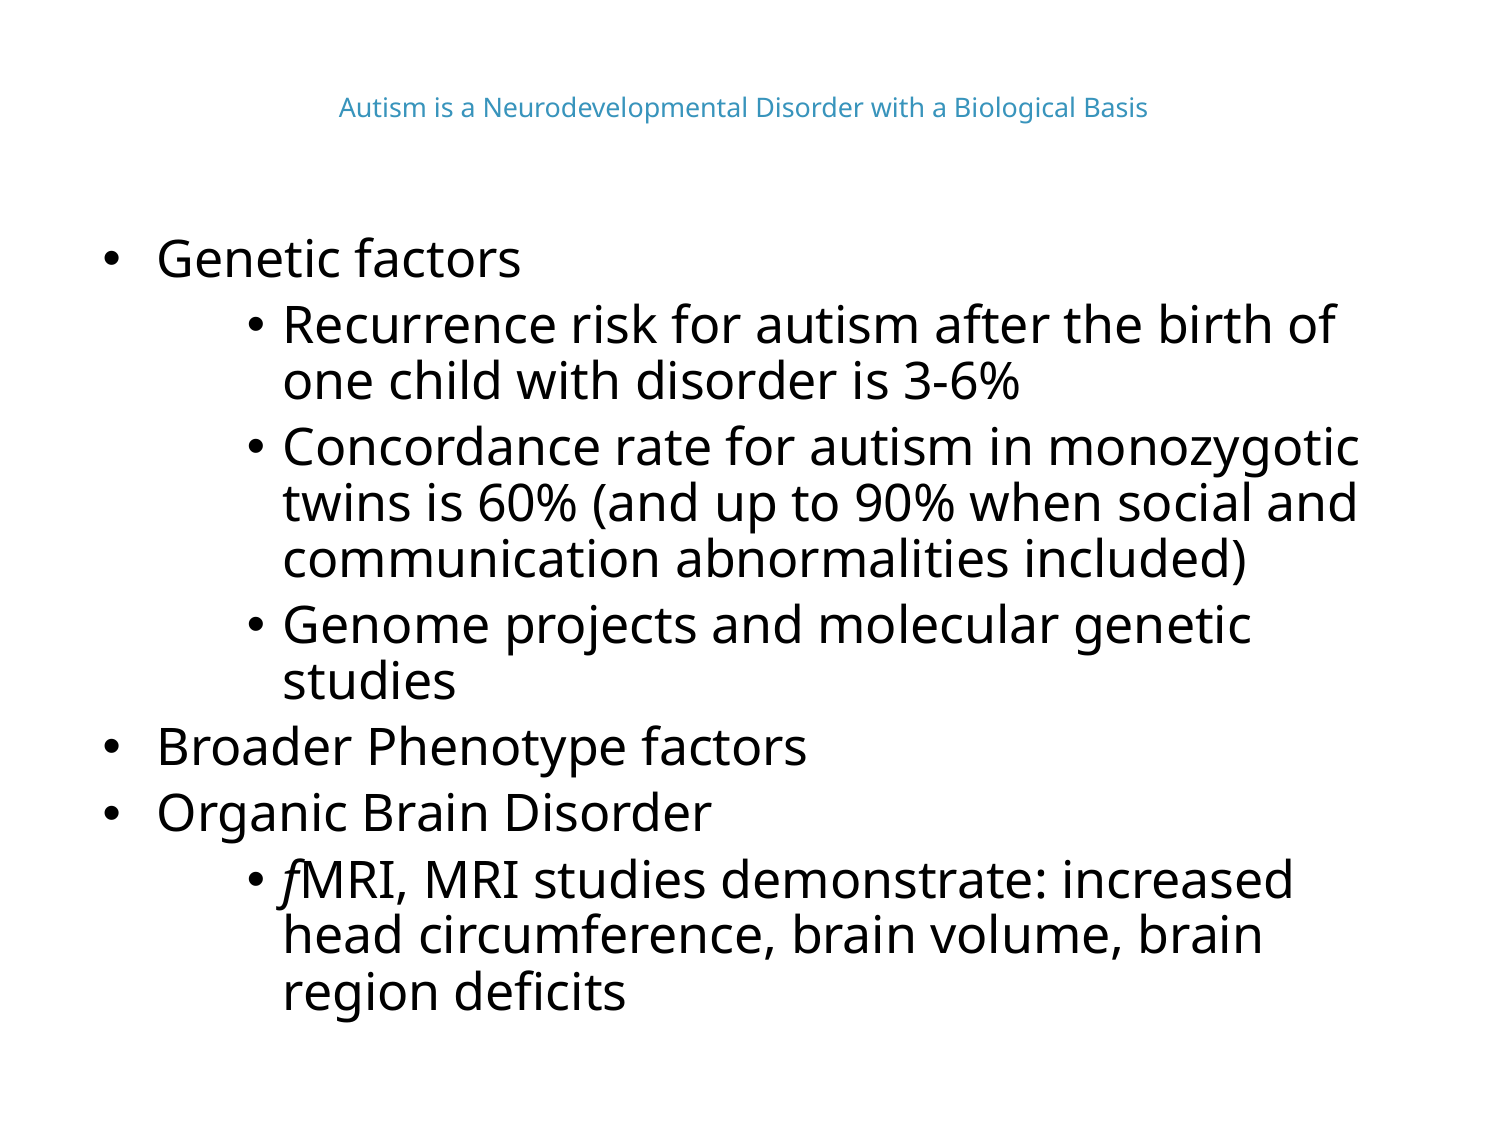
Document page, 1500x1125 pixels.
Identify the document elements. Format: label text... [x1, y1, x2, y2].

title Autism is a Neurodevelopmental Disorder with a Biological Basis [125, 50, 1363, 163]
list Genetic factors Recurrence risk for autism after the birth of one child with disorder is 3-6% Concordance rate for autism in monozygotic twins is 60% (and up to 90% when social and communication abnormalities included) Genome projects and molecular genetic studies Broader Phenotype factors Organic Brain Disorder fMRI, MRI studies demonstrate: increased head circumference, brain volume, brain region deficits [87, 224, 1423, 1038]
